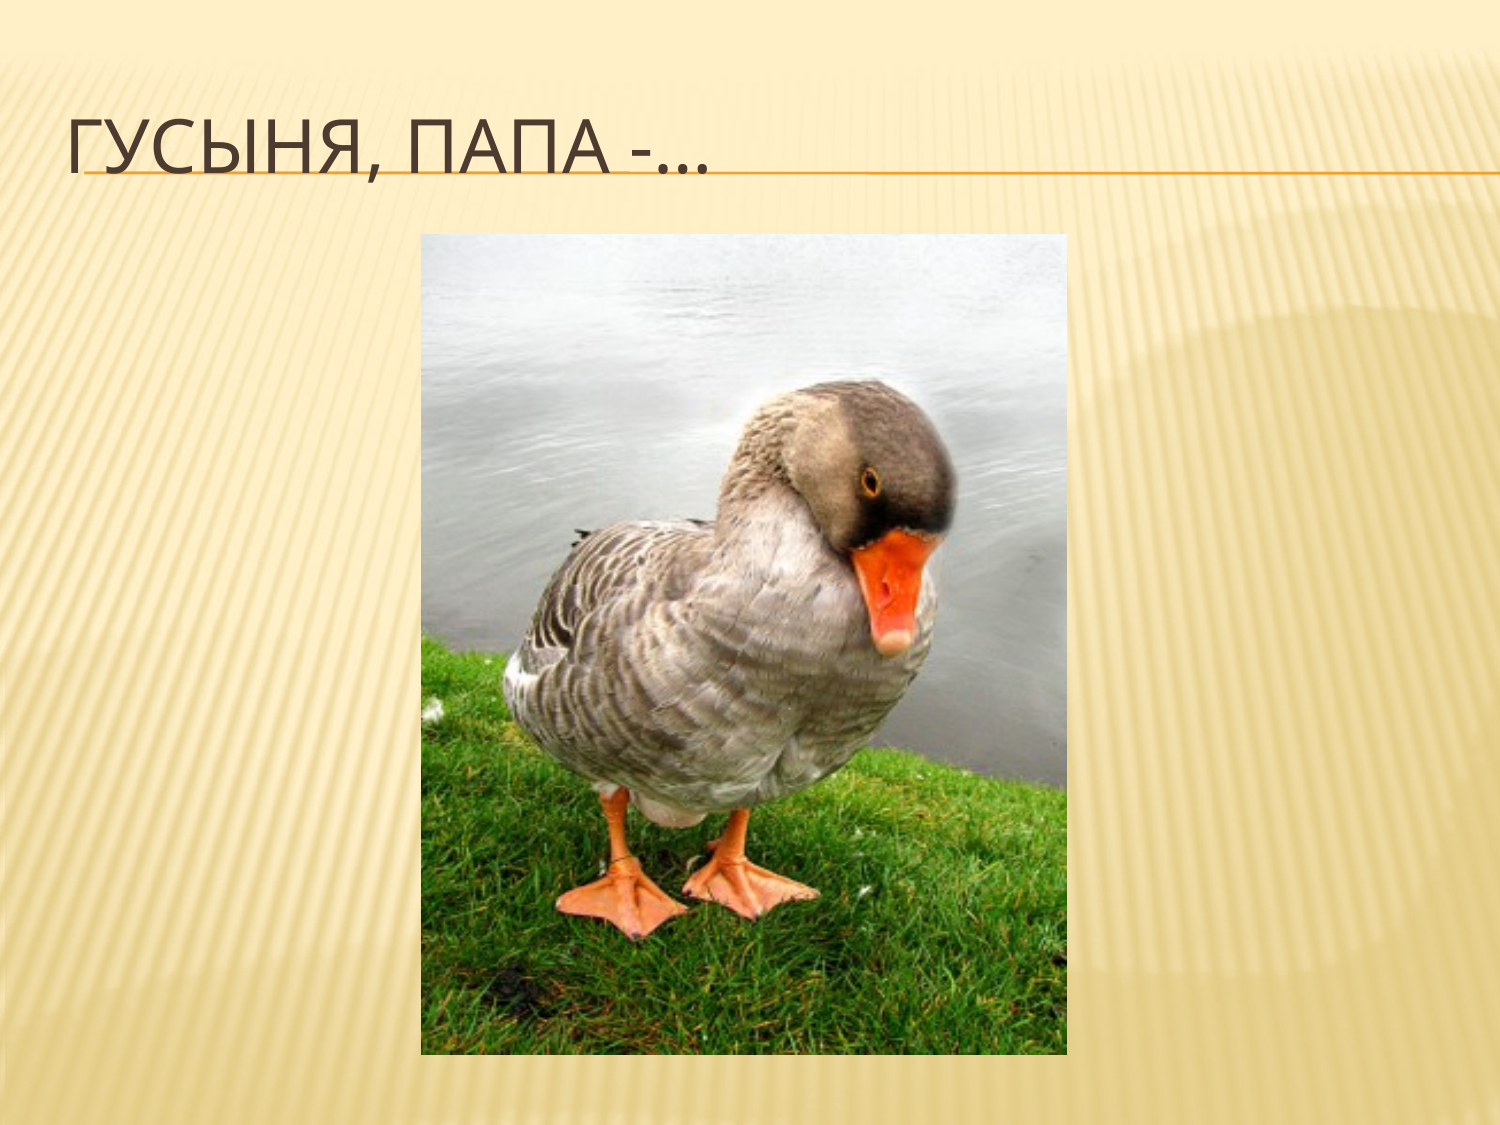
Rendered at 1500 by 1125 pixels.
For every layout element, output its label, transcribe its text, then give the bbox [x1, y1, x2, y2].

title Гусыня, папа -… [50, 75, 1475, 213]
picture [421, 234, 1067, 1055]
